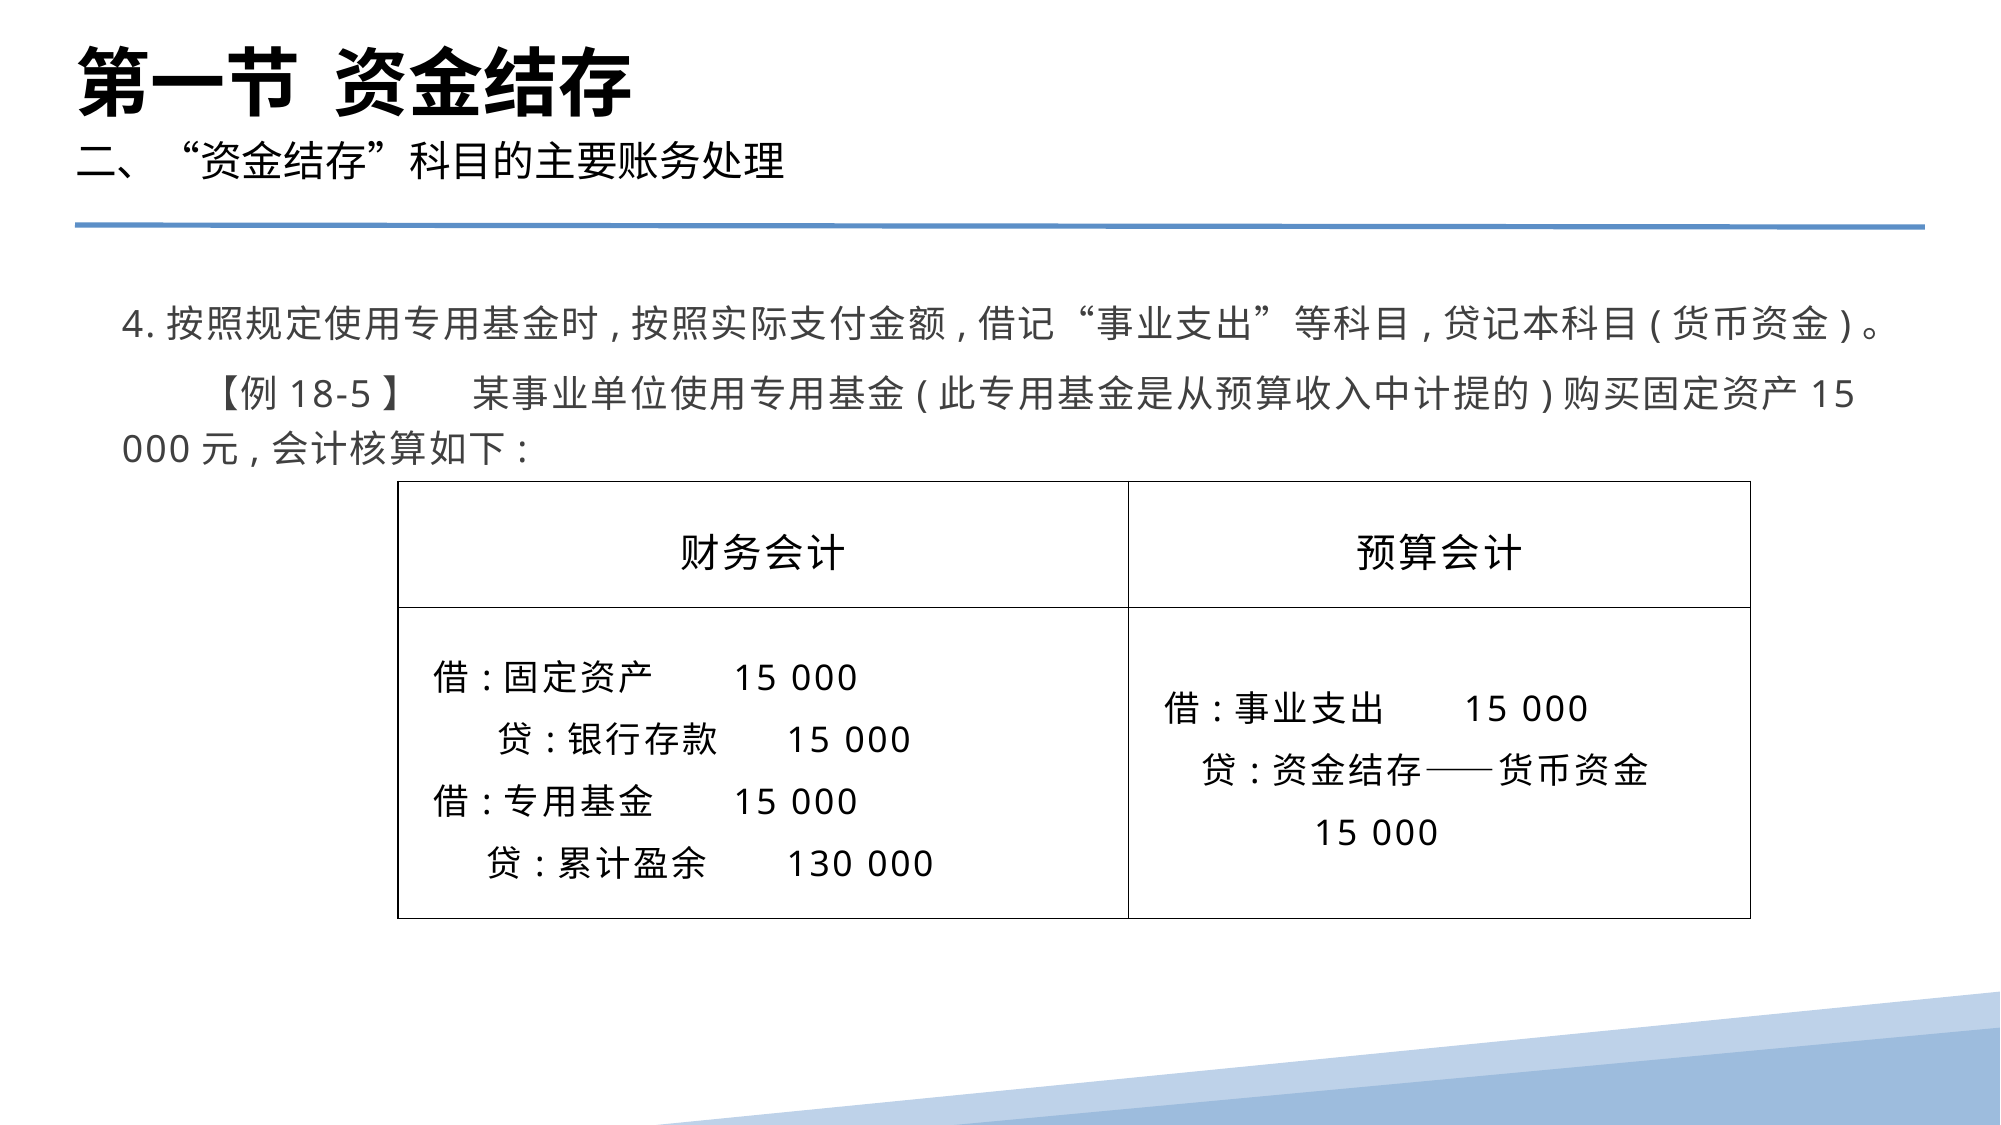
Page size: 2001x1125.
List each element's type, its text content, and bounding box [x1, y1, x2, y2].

table_cell 借:事业支出 15 000 贷:资金结存——货币资金 15 000 [1129, 608, 1750, 918]
table_header 预算会计 [1129, 482, 1750, 607]
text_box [656, 991, 2000, 1125]
text_box 第一节 资金结存 [75, 24, 1925, 124]
table_cell 借:固定资产 15 000 贷:银行存款 15 000 借:专用基金 15 000 贷:累计盈余 130 000 [399, 608, 1128, 918]
table_header 财务会计 [399, 482, 1128, 607]
text_box 二、“资金结存”科目的主要账务处理 [75, 124, 1925, 200]
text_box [74, 224, 1925, 228]
text_box 4.按照规定使用专用基金时,按照实际支付金额,借记“事业支出”等科目,贷记本科目(货币资金)。 【例18-5】 某事业单位使用专用基金(此专用基金是从预算收入中计提的)购买固定资产15 000元,会计核算如下: [111, 228, 1925, 534]
